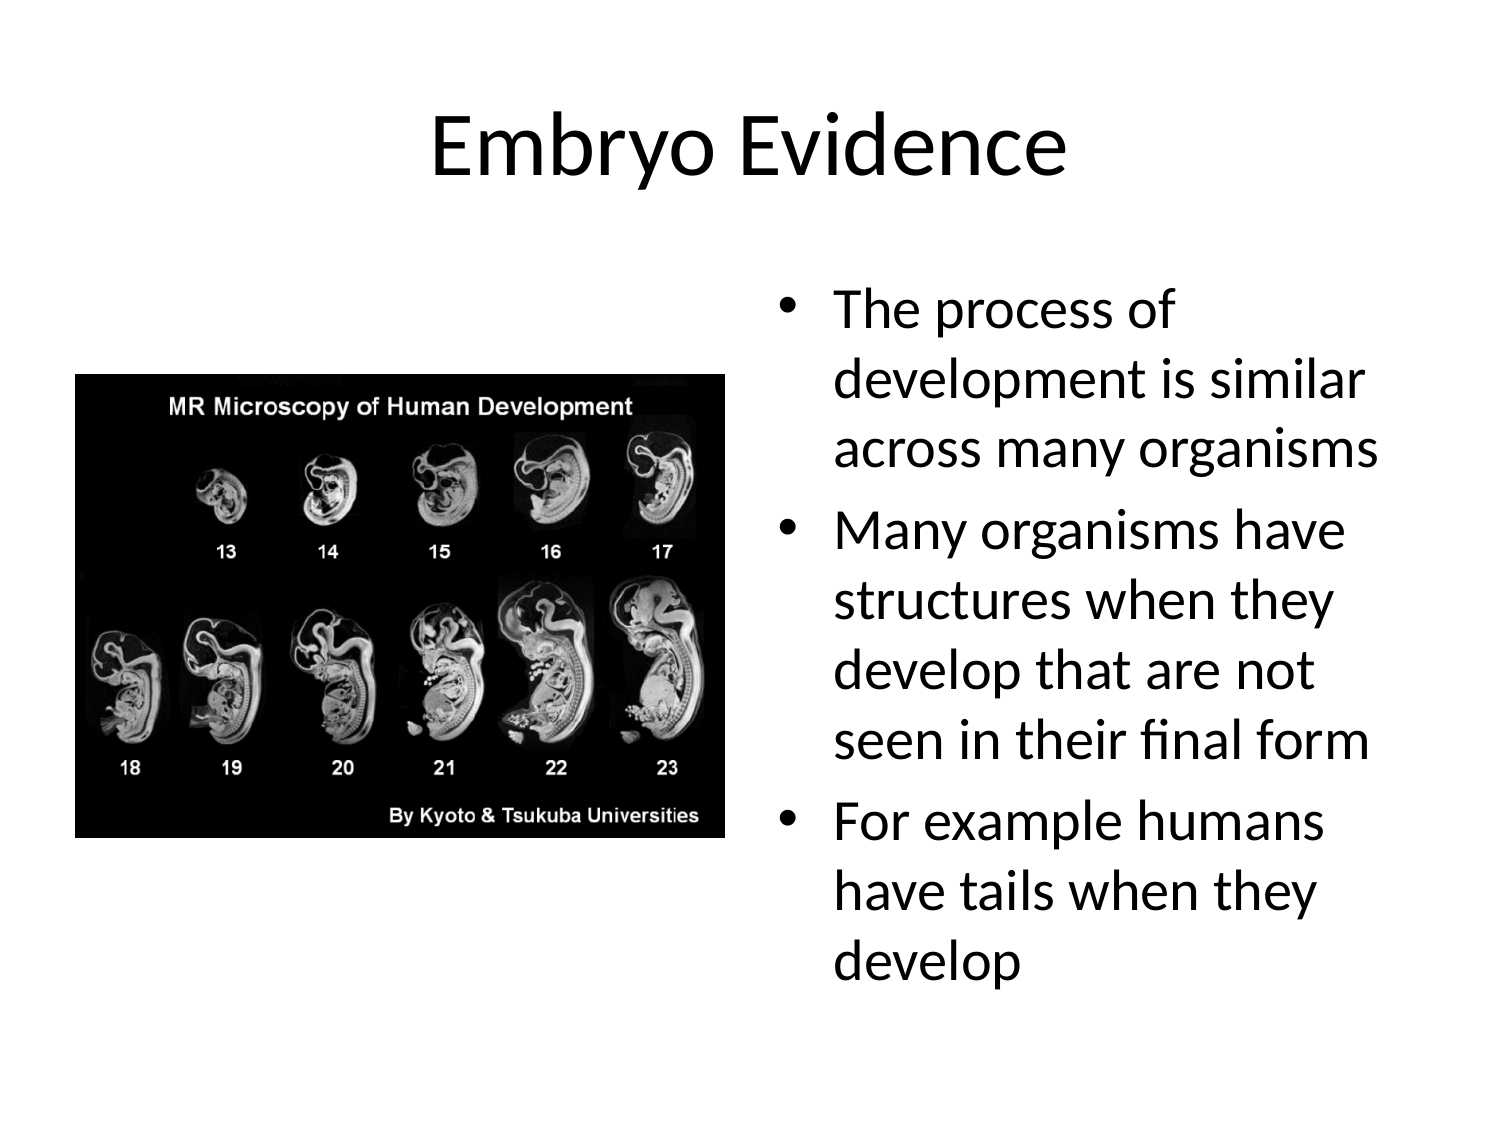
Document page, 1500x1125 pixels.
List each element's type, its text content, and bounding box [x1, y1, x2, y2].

picture [74, 374, 726, 838]
list The process of development is similar across many organisms Many organisms have structures when they develop that are not seen in their final form For example humans have tails when they develop [762, 262, 1425, 1088]
title Embryo Evidence [75, 45, 1425, 233]
